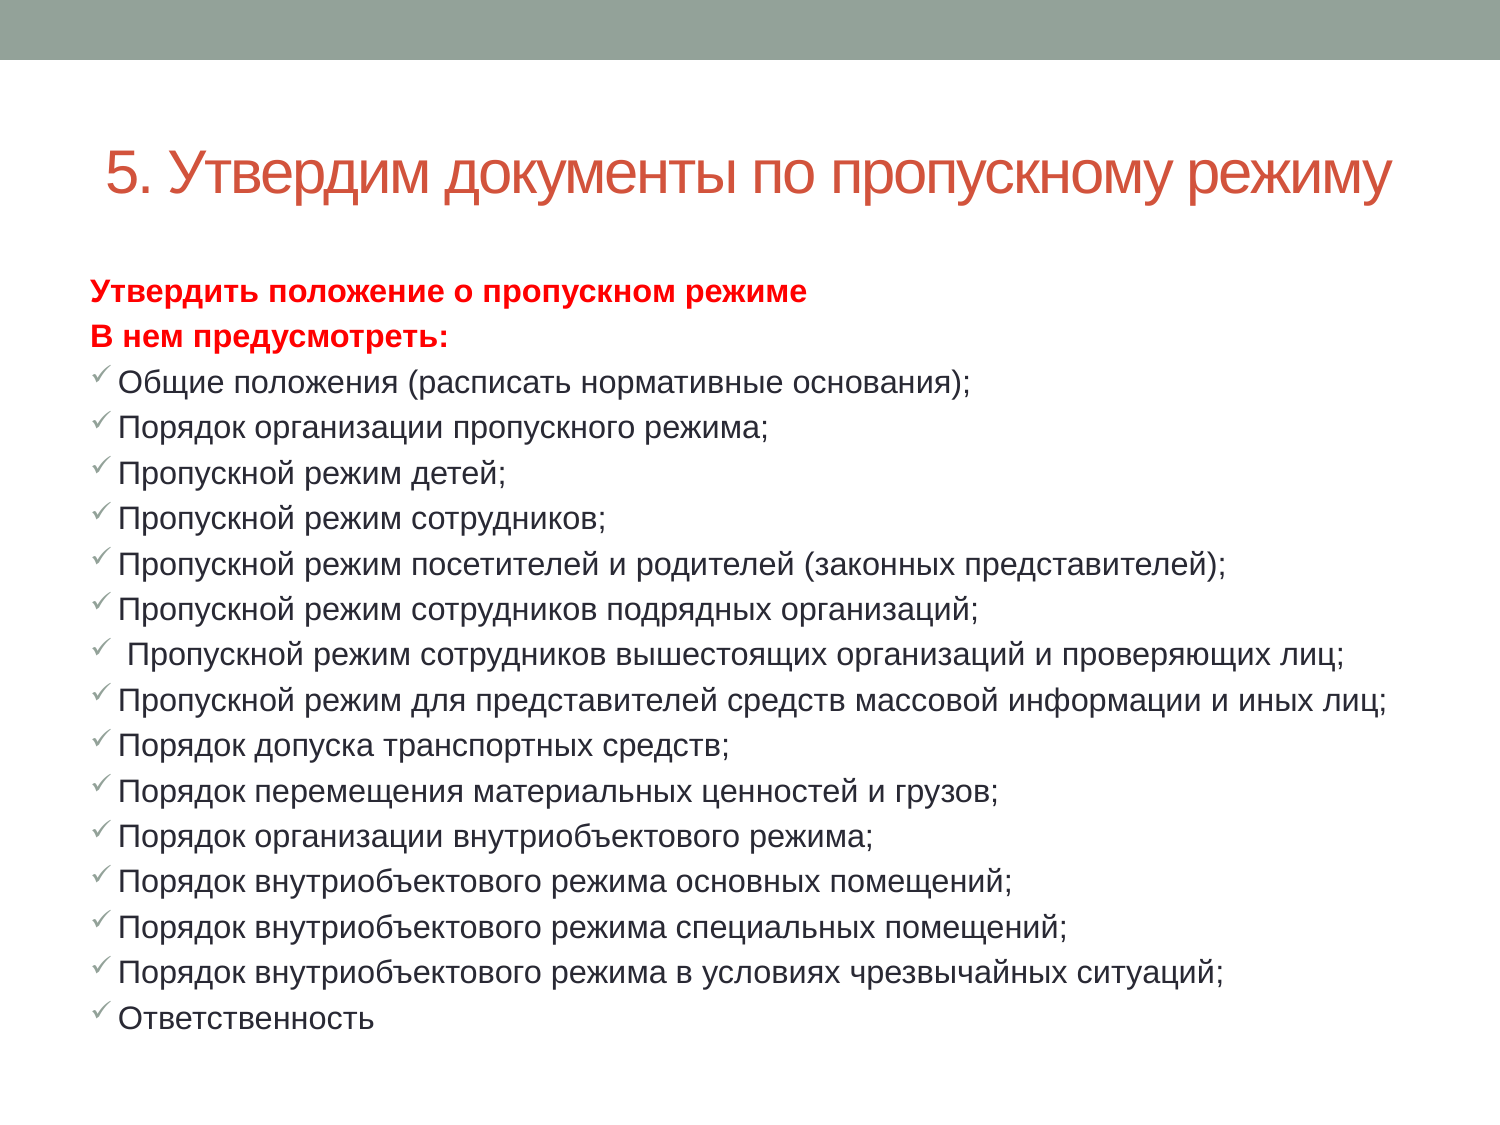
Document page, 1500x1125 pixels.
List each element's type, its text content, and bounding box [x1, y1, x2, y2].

title 5. Утвердим документы по пропускному режиму [75, 87, 1425, 250]
list Утвердить положение о пропускном режиме В нем предусмотреть: Общие положения (расписать нормативные основания); Порядок организации пропускного режима; Пропускной режим детей; Пропускной режим сотрудников; Пропускной режим посетителей и родителей (законных представителей); Пропускной режим сотрудников подрядных организаций; Пропускной режим сотрудников вышестоящих организаций и проверяющих лиц; Пропускной режим для представителей средств массовой информации и иных лиц; Порядок допуска транспортных средств; Порядок перемещения материальных ценностей и грузов; Порядок организации внутриобъектового режима; Порядок внутриобъектового режима основных помещений; Порядок внутриобъектового режима специальных помещений; Порядок внутриобъектового режима в условиях чрезвычайных ситуаций; Ответственность [75, 262, 1425, 1063]
